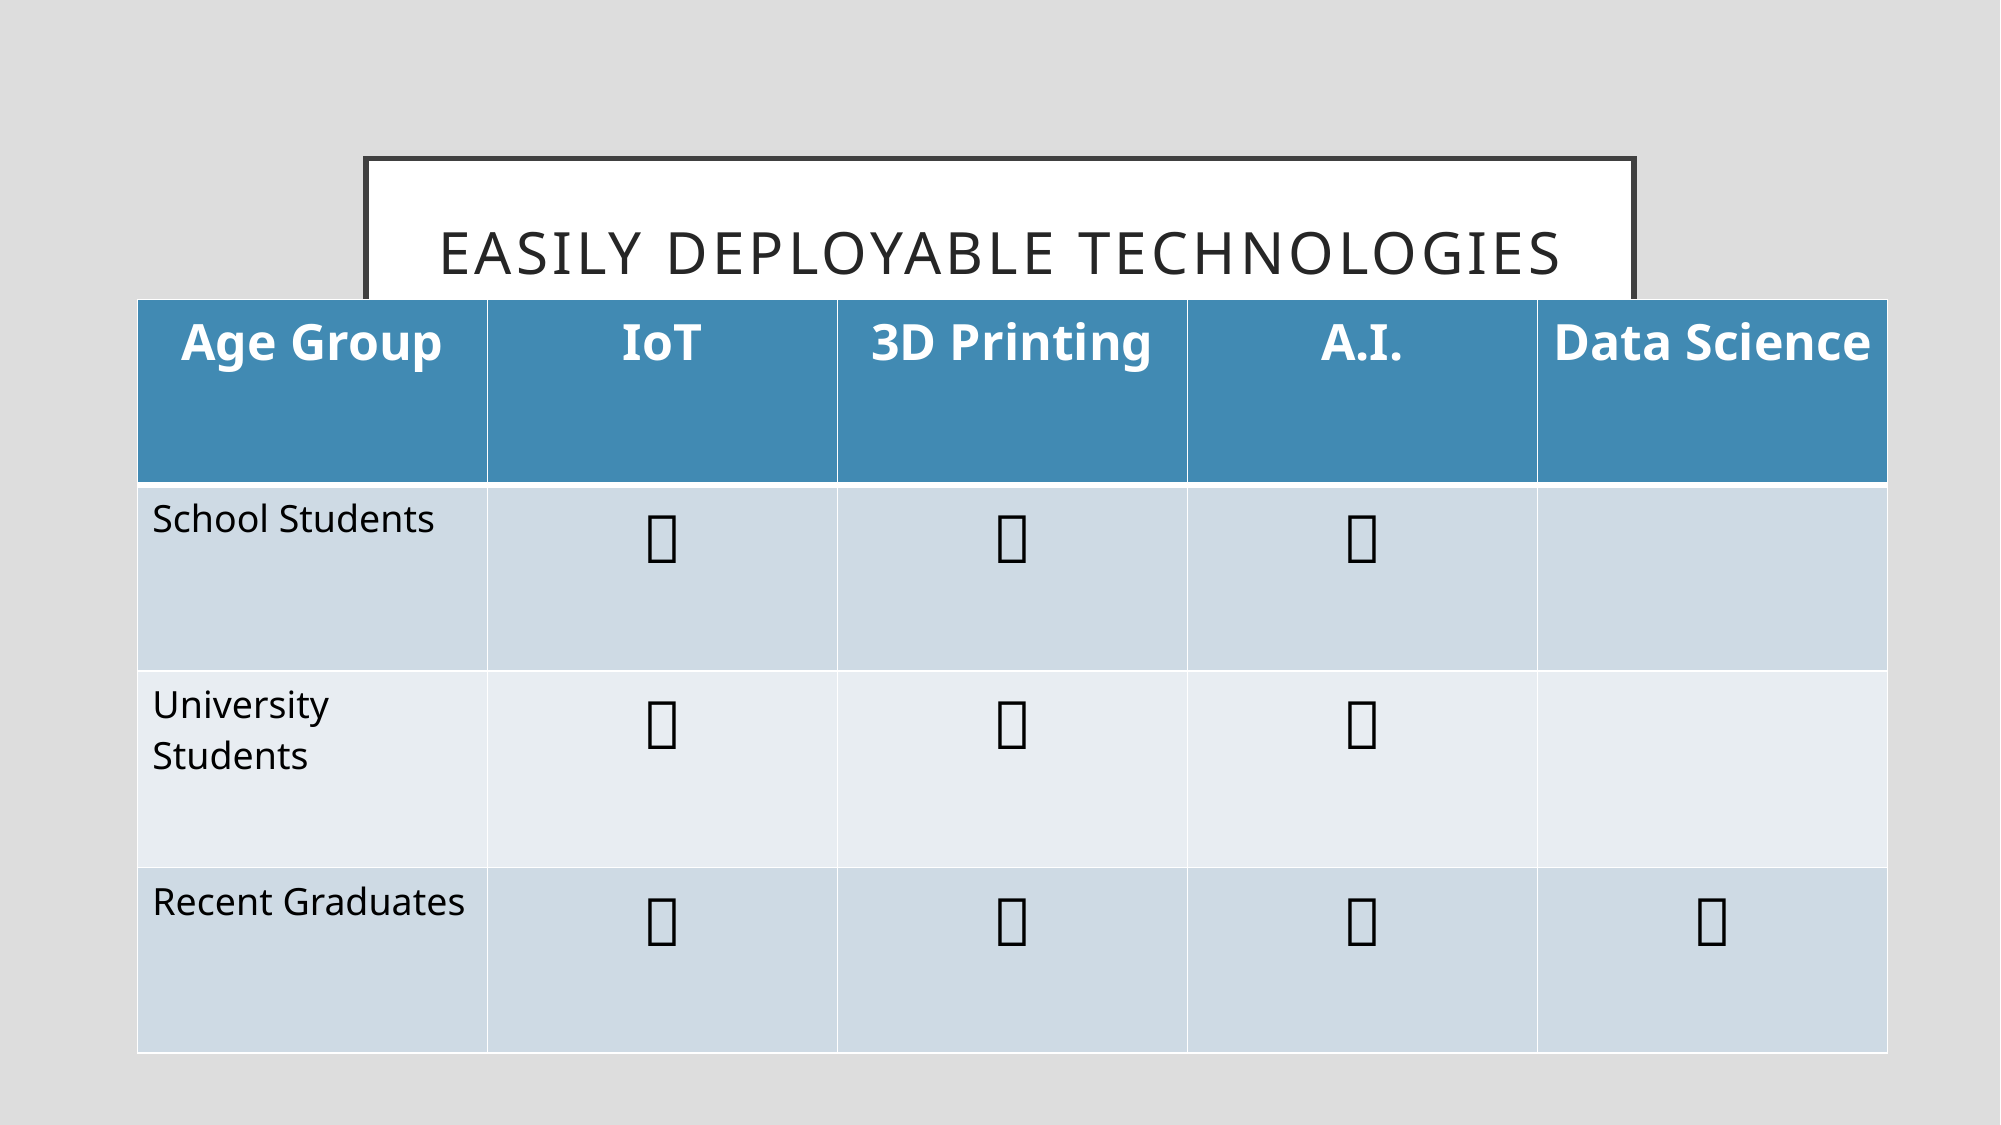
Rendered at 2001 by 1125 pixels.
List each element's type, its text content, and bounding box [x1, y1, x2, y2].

table_header A.I. [1188, 300, 1537, 482]
table_header IoT [488, 300, 837, 482]
table_header Data Science [1538, 300, 1887, 482]
table_cell University Students [138, 672, 487, 867]
table_cell Recent Graduates [138, 868, 487, 1052]
table_cell ✅ [838, 488, 1187, 670]
table_cell ✅ [1188, 488, 1537, 670]
title Easily Deployable Technologies [363, 156, 1637, 299]
table_cell ✅ [838, 868, 1187, 1052]
table_cell ✅ [488, 868, 837, 1052]
table_cell ✅ [1538, 868, 1887, 1052]
table_cell ✅ [1188, 672, 1537, 867]
table_cell ✅ [488, 488, 837, 670]
table_cell School Students [138, 488, 487, 670]
table_cell ✅ [488, 672, 837, 867]
table_cell ✅ [1188, 868, 1537, 1052]
table_header 3D Printing [838, 300, 1187, 482]
table_header Age Group [138, 300, 487, 482]
table_cell [1538, 488, 1887, 670]
table_cell ✅ [838, 672, 1187, 867]
table_cell [1538, 672, 1887, 867]
